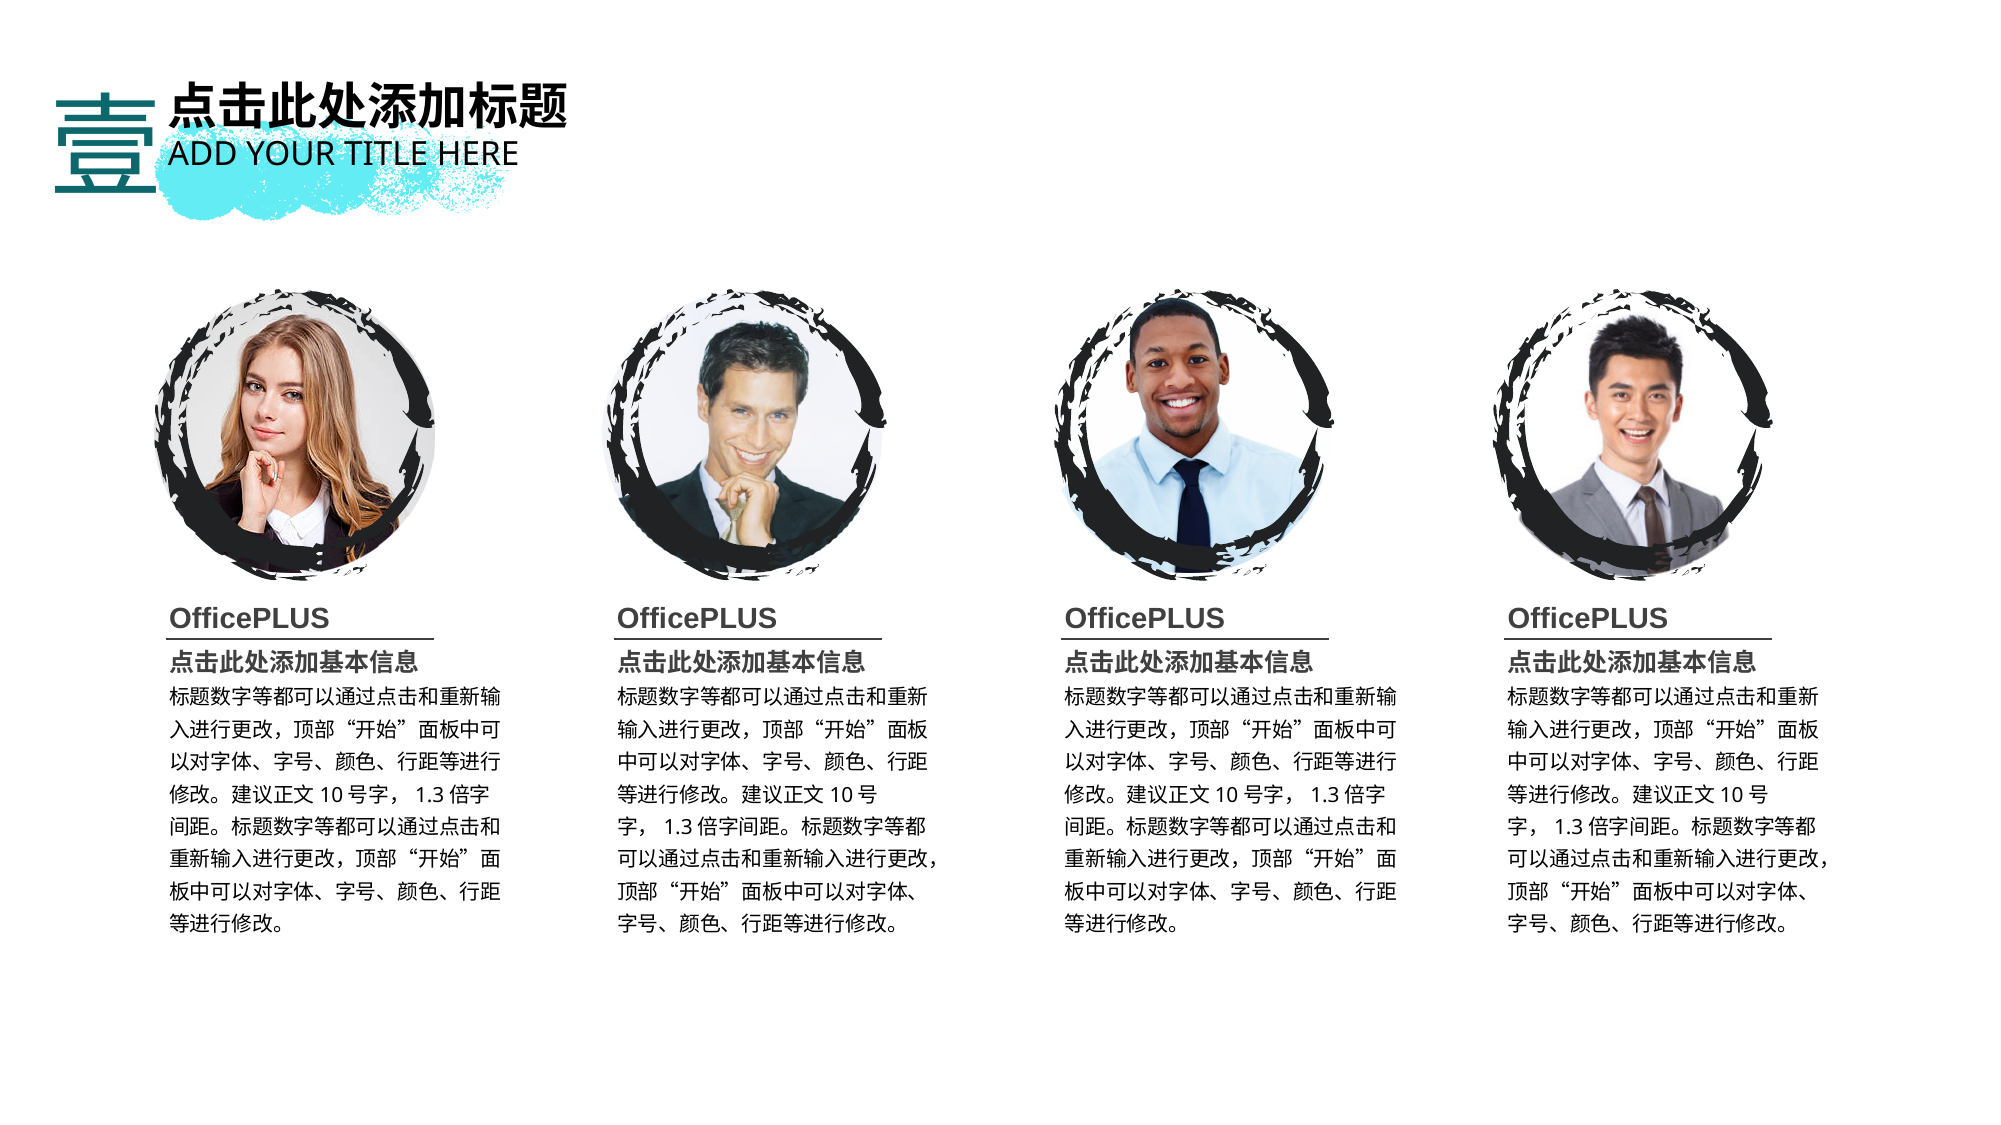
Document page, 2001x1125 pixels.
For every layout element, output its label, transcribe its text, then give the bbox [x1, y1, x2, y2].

picture [1049, 289, 1337, 581]
text_box 点击此处添加基本信息 标题数字等都可以通过点击和重新输入进行更改，顶部“开始”面板中可以对字体、字号、颜色、行距等进行修改。建议正文10号字，1.3倍字间距。标题数字等都可以通过点击和重新输入进行更改，顶部“开始”面板中可以对字体、字号、颜色、行距等进行修改。 [1492, 639, 1844, 944]
text_box OfficePLUS [1492, 591, 1780, 639]
text_box OfficePLUS [1049, 591, 1337, 639]
picture [601, 289, 889, 581]
text_box 点击此处添加基本信息 标题数字等都可以通过点击和重新输入进行更改，顶部“开始”面板中可以对字体、字号、颜色、行距等进行修改。建议正文10号字，1.3倍字间距。标题数字等都可以通过点击和重新输入进行更改，顶部“开始”面板中可以对字体、字号、颜色、行距等进行修改。 [154, 639, 525, 944]
picture [1490, 289, 1775, 581]
text_box 壹 [34, 67, 166, 217]
picture [153, 115, 510, 221]
text_box 点击此处添加标题 [166, 67, 594, 124]
text_box ADD YOUR TITLE HERE [510, 124, 594, 180]
text_box OfficePLUS [602, 591, 889, 639]
picture [154, 289, 437, 581]
text_box 点击此处添加基本信息 标题数字等都可以通过点击和重新输入进行更改，顶部“开始”面板中可以对字体、字号、颜色、行距等进行修改。建议正文10号字，1.3倍字间距。标题数字等都可以通过点击和重新输入进行更改，顶部“开始”面板中可以对字体、字号、颜色、行距等进行修改。 [602, 639, 958, 944]
text_box OfficePLUS [154, 591, 442, 639]
text_box 点击此处添加基本信息 标题数字等都可以通过点击和重新输入进行更改，顶部“开始”面板中可以对字体、字号、颜色、行距等进行修改。建议正文10号字，1.3倍字间距。标题数字等都可以通过点击和重新输入进行更改，顶部“开始”面板中可以对字体、字号、颜色、行距等进行修改。 [1049, 639, 1414, 944]
